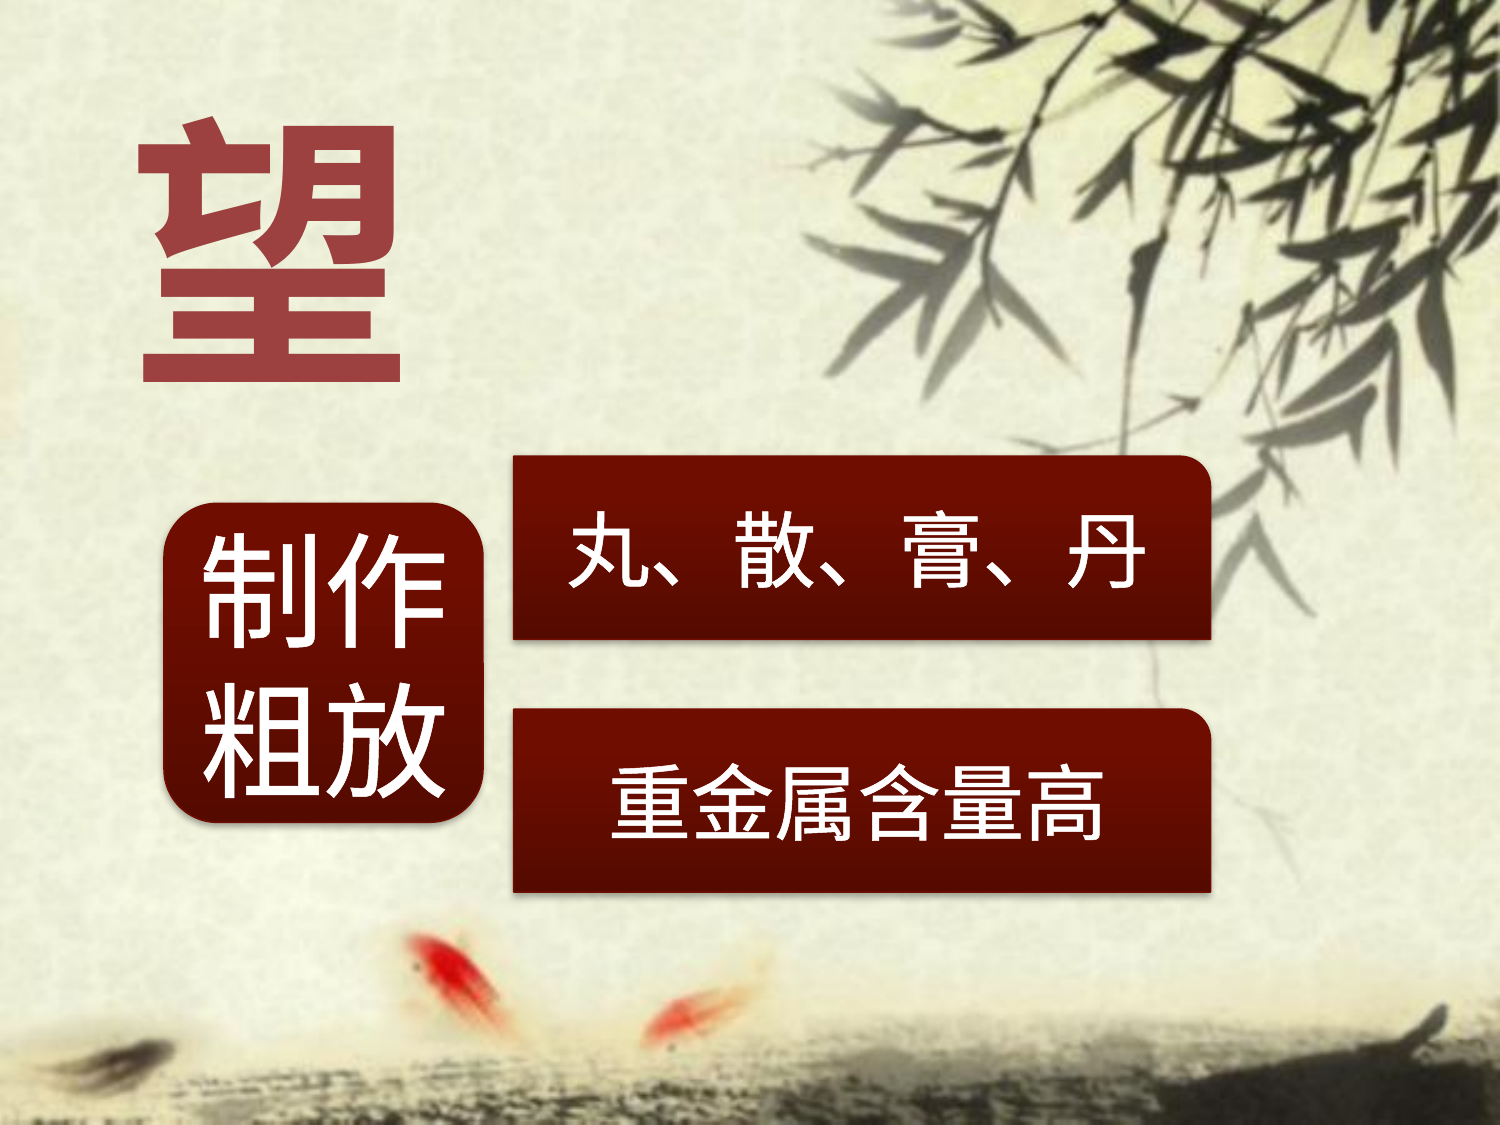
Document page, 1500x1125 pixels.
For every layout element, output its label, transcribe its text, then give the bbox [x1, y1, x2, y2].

picture [0, 0, 1500, 1125]
text_box 望 [113, 66, 432, 427]
text_box 丸、散、膏、丹 [512, 455, 1212, 641]
text_box 制作粗放 [163, 502, 484, 824]
text_box 重金属含量高 [512, 708, 1212, 893]
